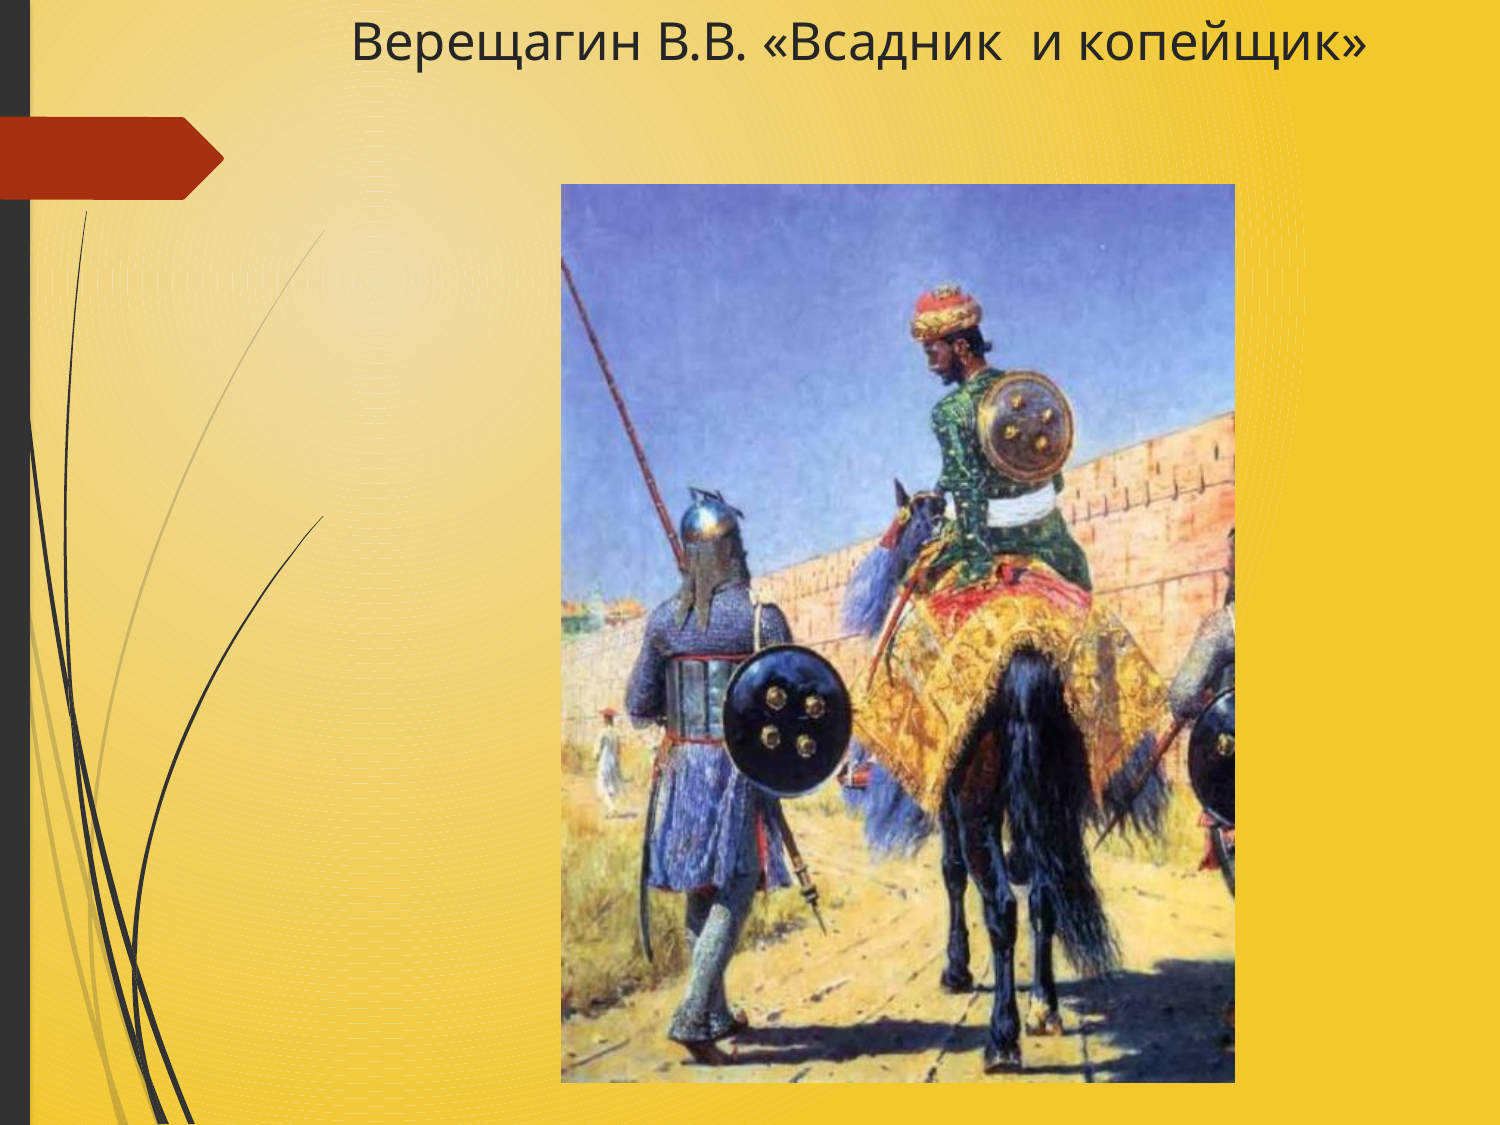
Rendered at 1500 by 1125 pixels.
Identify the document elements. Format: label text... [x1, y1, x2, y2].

title Верещагин В.В. «Всадник и копейщик» [319, 0, 1400, 138]
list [560, 184, 1235, 1083]
